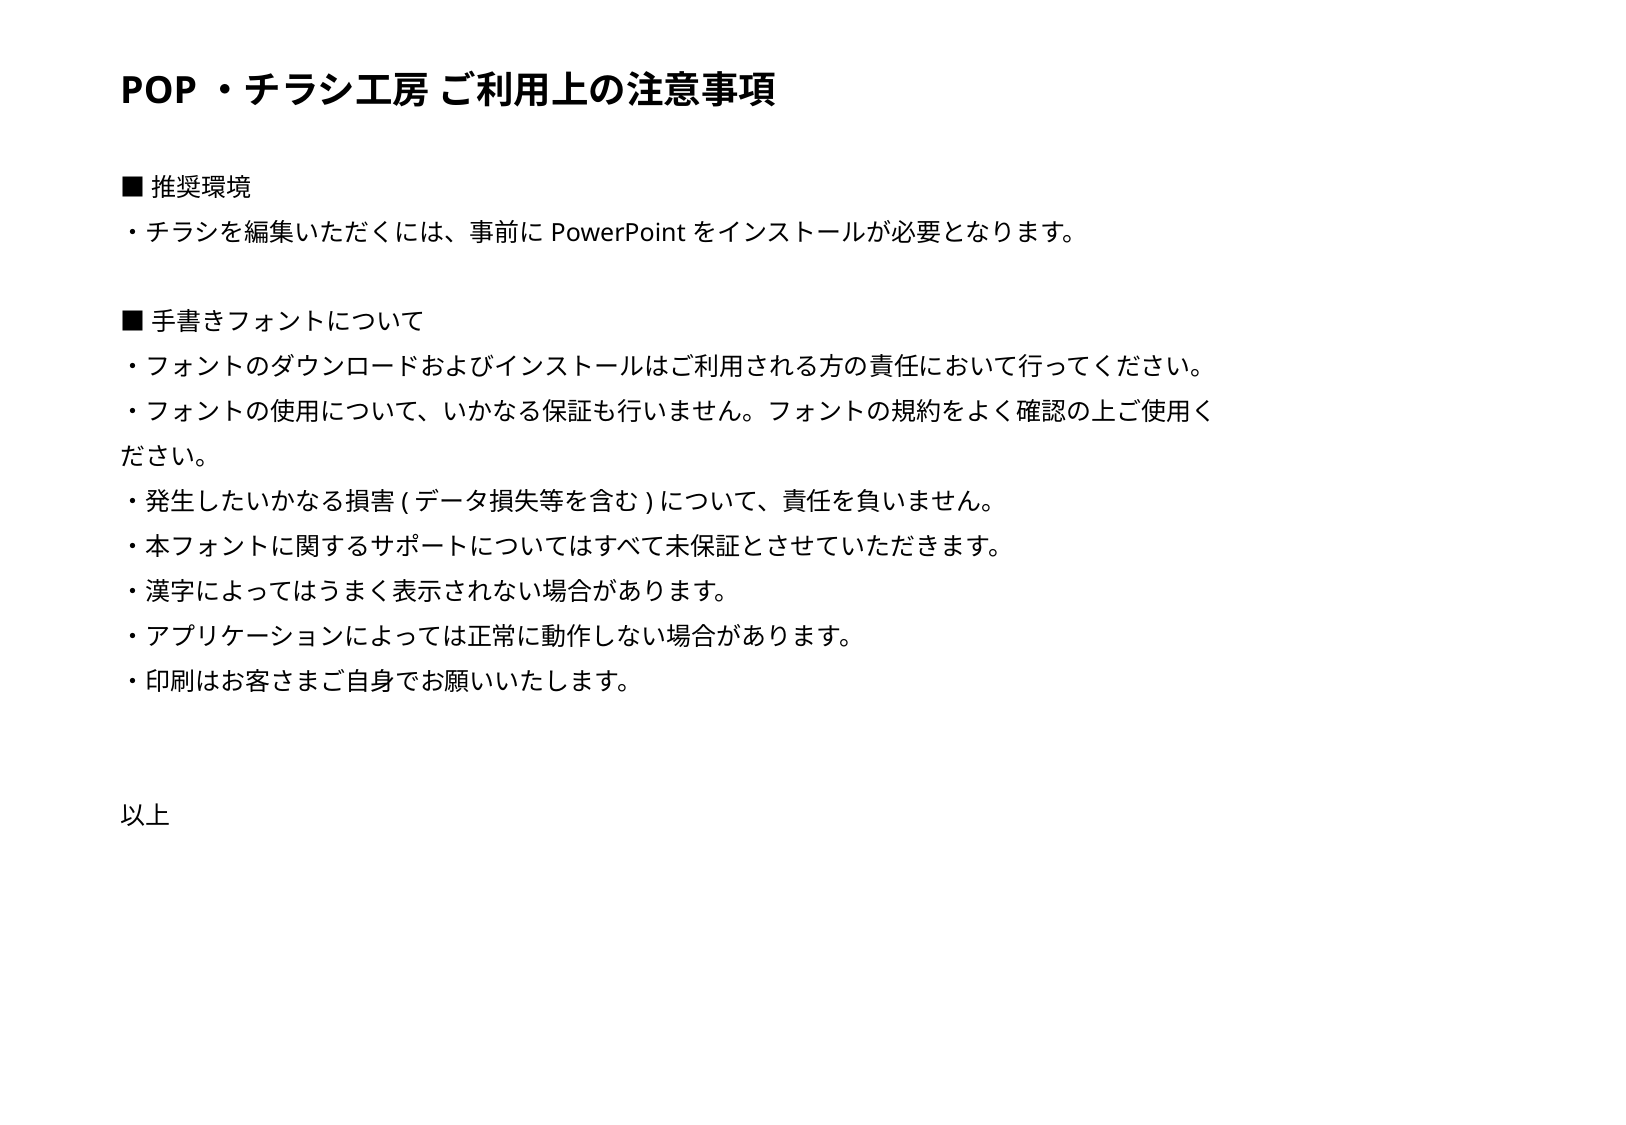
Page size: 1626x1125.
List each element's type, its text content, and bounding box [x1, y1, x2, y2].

text_box POP・チラシ工房 ご利用上の注意事項 ■推奨環境 ・チラシを編集いただくには、事前にPowerPointをインストールが必要となります。 ■手書きフォントについて ・フォントのダウンロードおよびインストールはご利用される方の責任において行ってください。 ・フォントの使用について、いかなる保証も行いません。フォントの規約をよく確認の上ご使用ください。 ・発生したいかなる損害(データ損失等を含む)について、責任を負いません。 ・本フォントに関するサポートについてはすべて未保証とさせていただきます。 ・漢字によってはうまく表示されない場合があります。 ・アプリケーションによっては正常に動作しない場合があります。 ・印刷はお客さまご自身でお願いいたします。 以上 [104, 36, 1235, 595]
